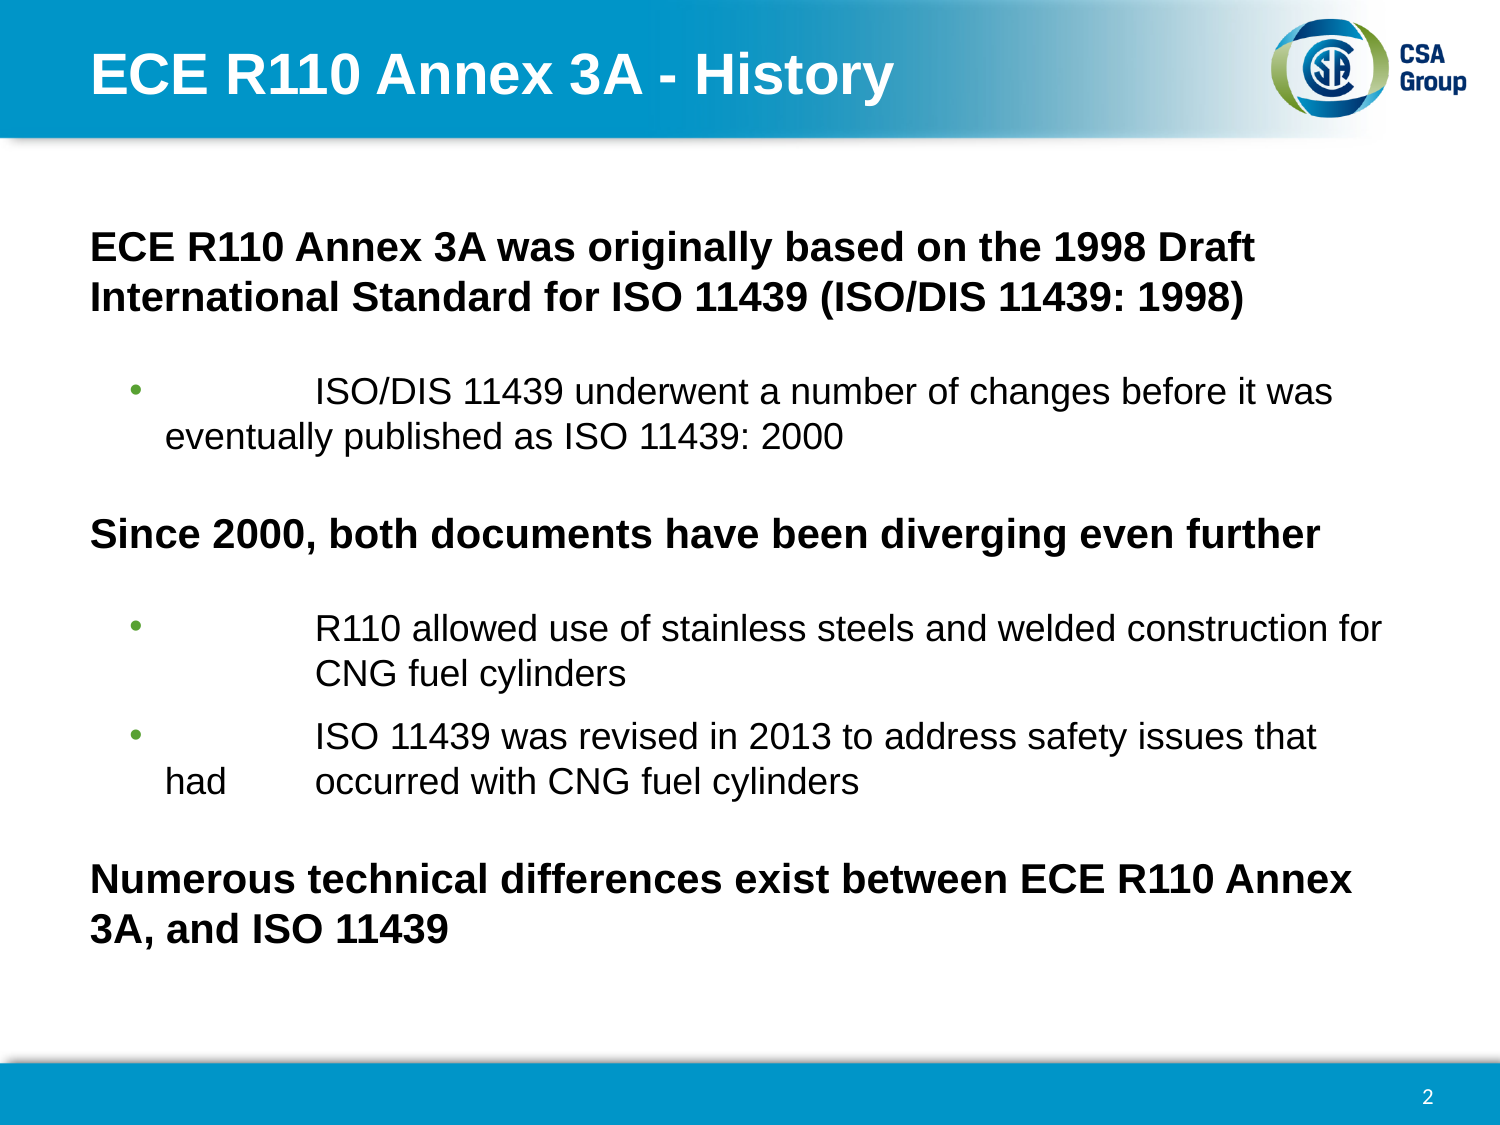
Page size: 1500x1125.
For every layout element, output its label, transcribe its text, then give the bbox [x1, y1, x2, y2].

text_box ECE R110 Annex 3A was originally based on the 1998 Draft International Standard for ISO 11439 (ISO/DIS 11439: 1998) ISO/DIS 11439 underwent a number of changes before it was eventually published as ISO 11439: 2000 Since 2000, both documents have been diverging even further R110 allowed use of stainless steels and welded construction for CNG fuel cylinders ISO 11439 was revised in 2013 to address safety issues that had occurred with CNG fuel cylinders Numerous technical differences exist between ECE R110 Annex 3A, and ISO 11439 [74, 212, 1398, 988]
picture [0, 0, 1500, 1063]
title ECE R110 Annex 3A - History [75, 19, 1199, 124]
slide_number 2 [1340, 1074, 1449, 1125]
